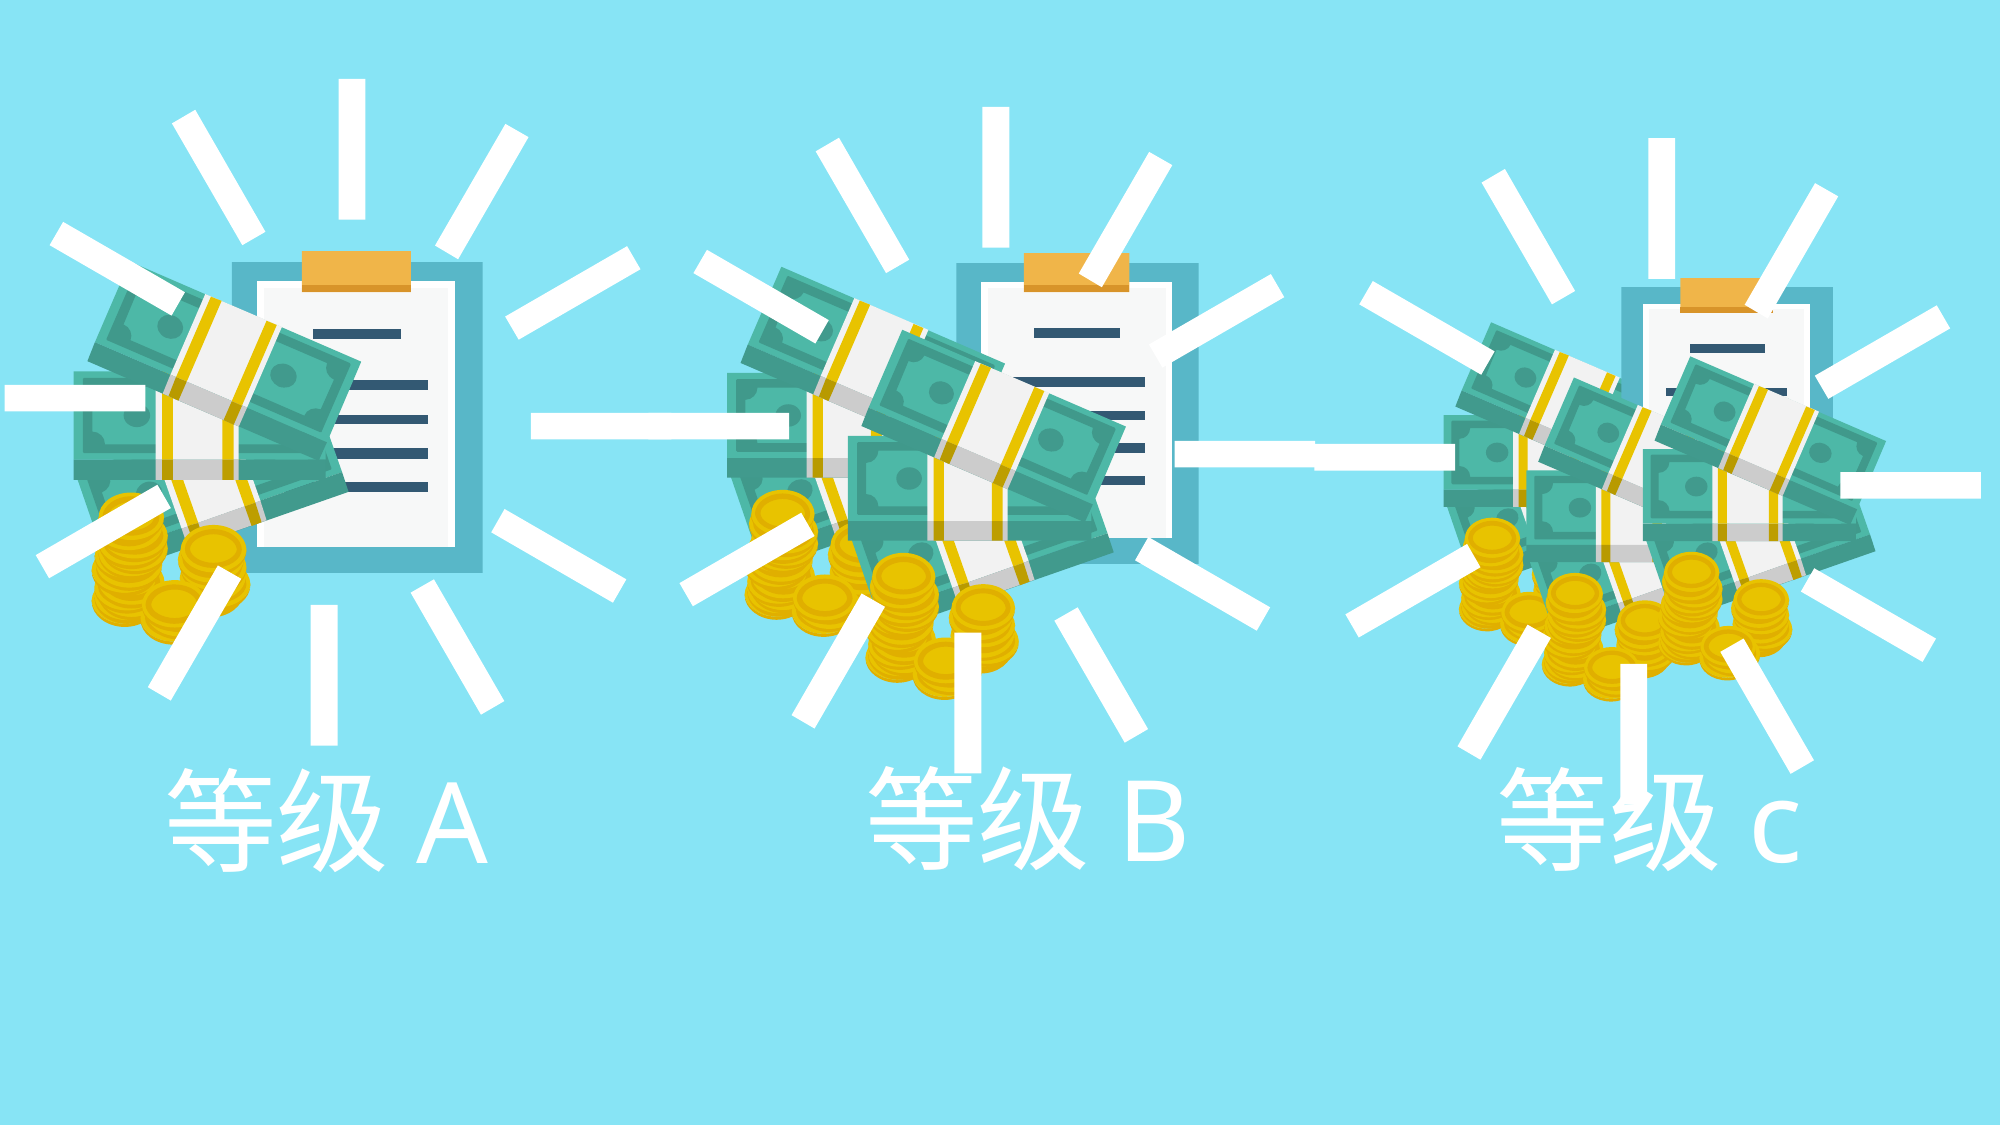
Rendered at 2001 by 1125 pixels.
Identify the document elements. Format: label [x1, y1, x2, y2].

text_box [726, 253, 1199, 894]
text_box [1887, 610, 1937, 662]
text_box [4, 384, 73, 412]
text_box [1314, 443, 1443, 471]
text_box [499, 508, 627, 603]
text_box [171, 109, 266, 246]
text_box [1481, 168, 1568, 278]
text_box [530, 412, 648, 440]
text_box [1887, 472, 1981, 499]
text_box [1760, 183, 1839, 278]
text_box [1199, 274, 1285, 347]
text_box [1199, 440, 1316, 468]
text_box [49, 221, 114, 259]
text_box [1443, 278, 1887, 872]
text_box [1090, 151, 1173, 253]
text_box [1359, 281, 1443, 353]
text_box [1648, 138, 1676, 278]
text_box [435, 123, 529, 251]
text_box [505, 246, 641, 340]
text_box [499, 691, 505, 705]
text_box [1345, 557, 1443, 638]
text_box [73, 251, 499, 895]
text_box [338, 78, 366, 220]
text_box [1887, 305, 1951, 365]
text_box [1199, 566, 1271, 631]
text_box [982, 106, 1010, 248]
text_box [35, 533, 73, 579]
text_box [679, 556, 726, 607]
text_box [693, 249, 726, 292]
text_box [815, 137, 906, 253]
text_box [648, 412, 726, 440]
